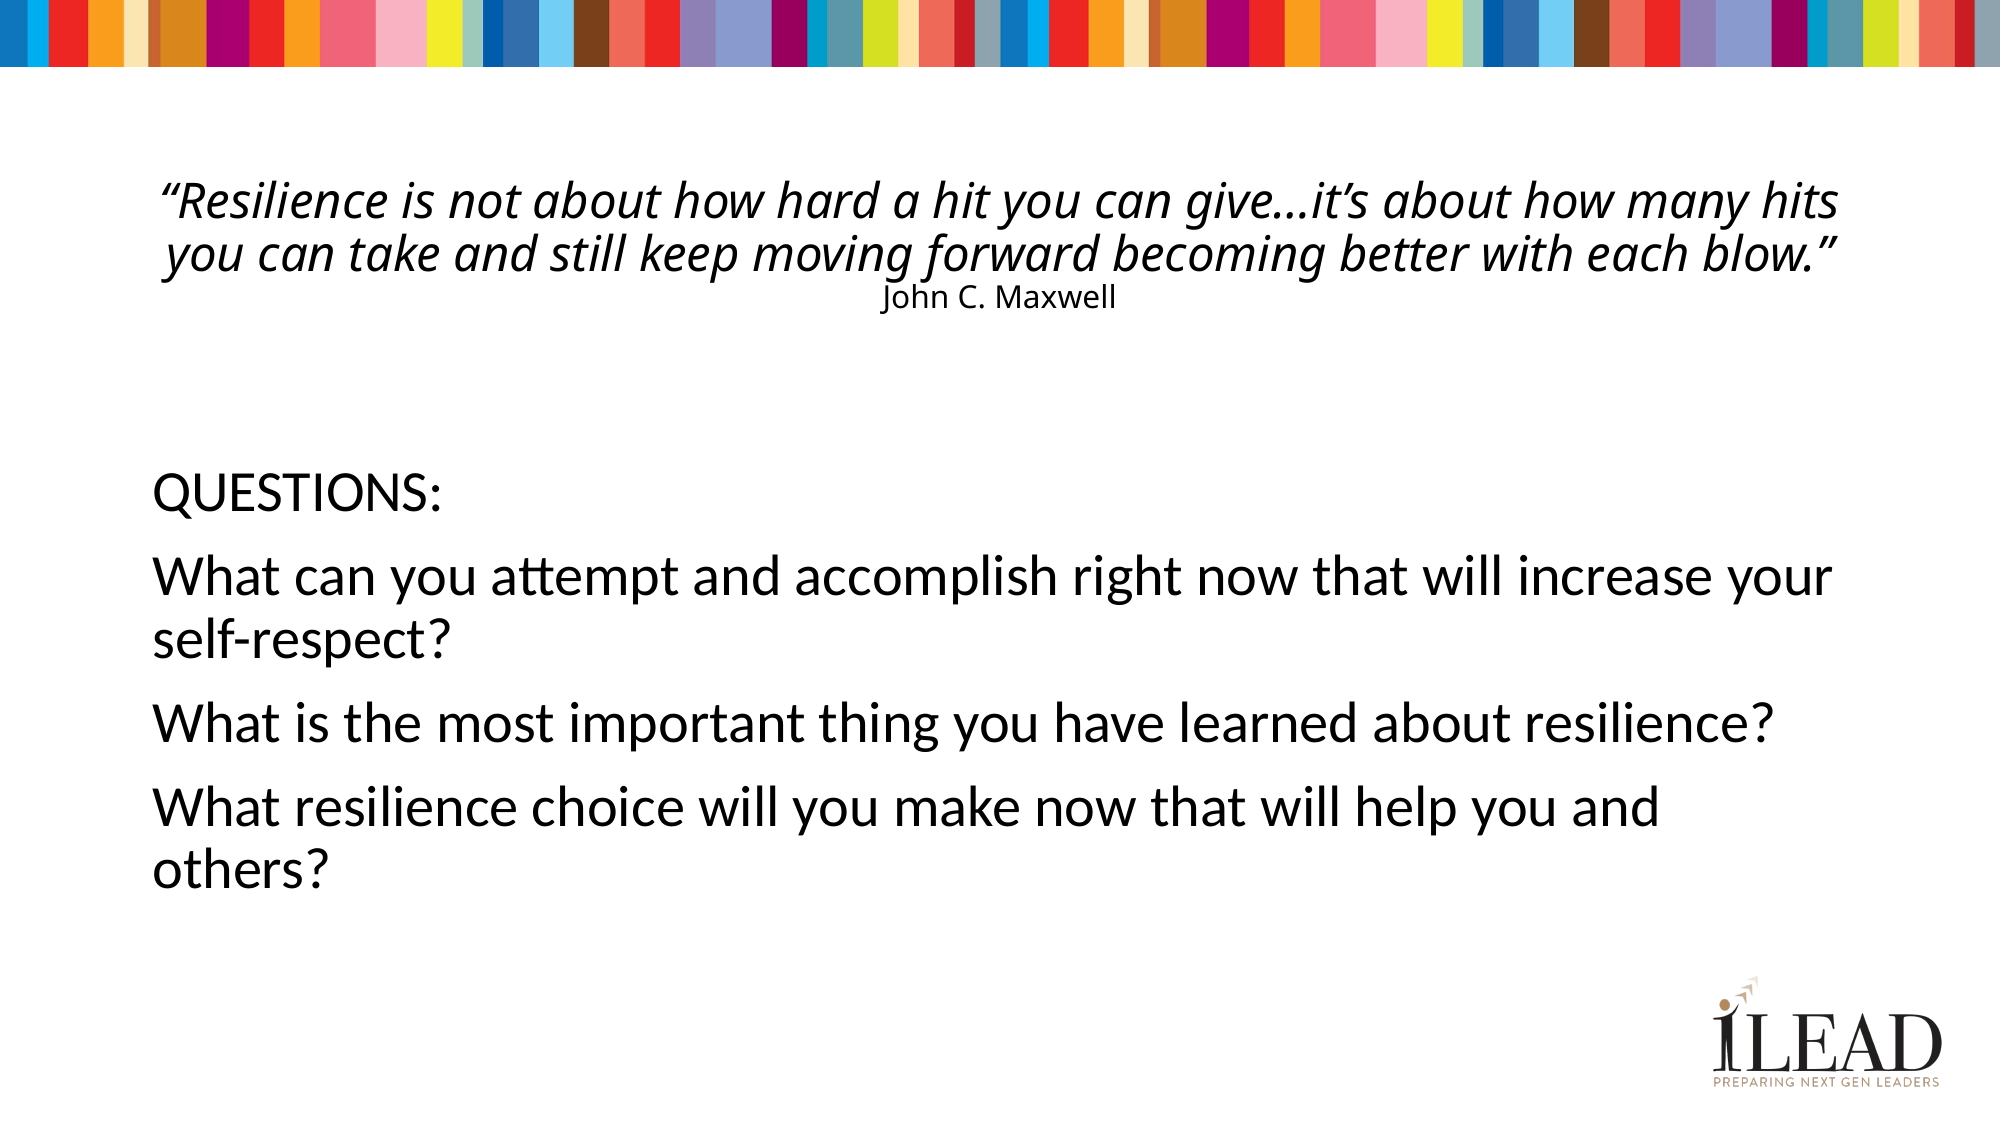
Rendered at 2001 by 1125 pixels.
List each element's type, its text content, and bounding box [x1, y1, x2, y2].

picture [1828, 0, 2000, 67]
picture [48, 0, 808, 67]
picture [1709, 972, 1945, 1091]
picture [1048, 0, 1808, 67]
title “Resilience is not about how hard a hit you can give…it’s about how many hits you can take and still keep moving forward becoming better with each blow.” John C. Maxwell [137, 110, 1863, 329]
picture [0, 0, 26, 67]
picture [828, 0, 1026, 67]
list QUESTIONS: What can you attempt and accomplish right now that will increase your self-respect? What is the most important thing you have learned about resilience? What resilience choice will you make now that will help you and others? [137, 363, 1863, 972]
